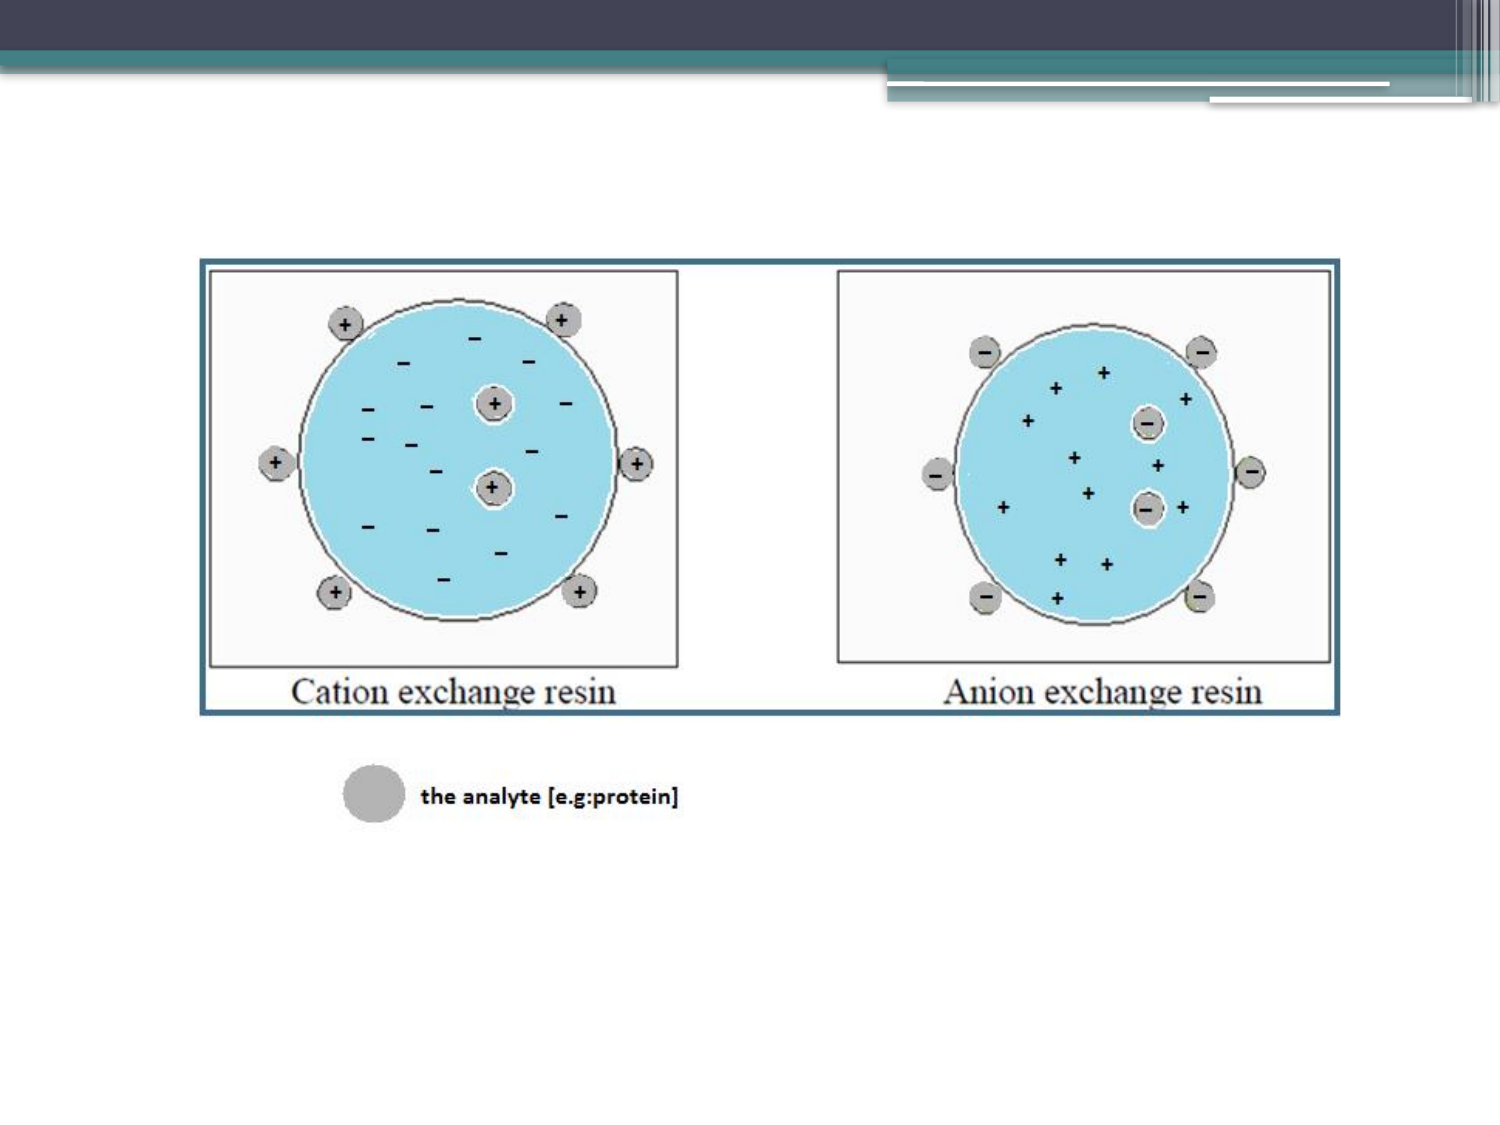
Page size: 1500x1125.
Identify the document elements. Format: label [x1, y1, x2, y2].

picture [194, 255, 1341, 835]
